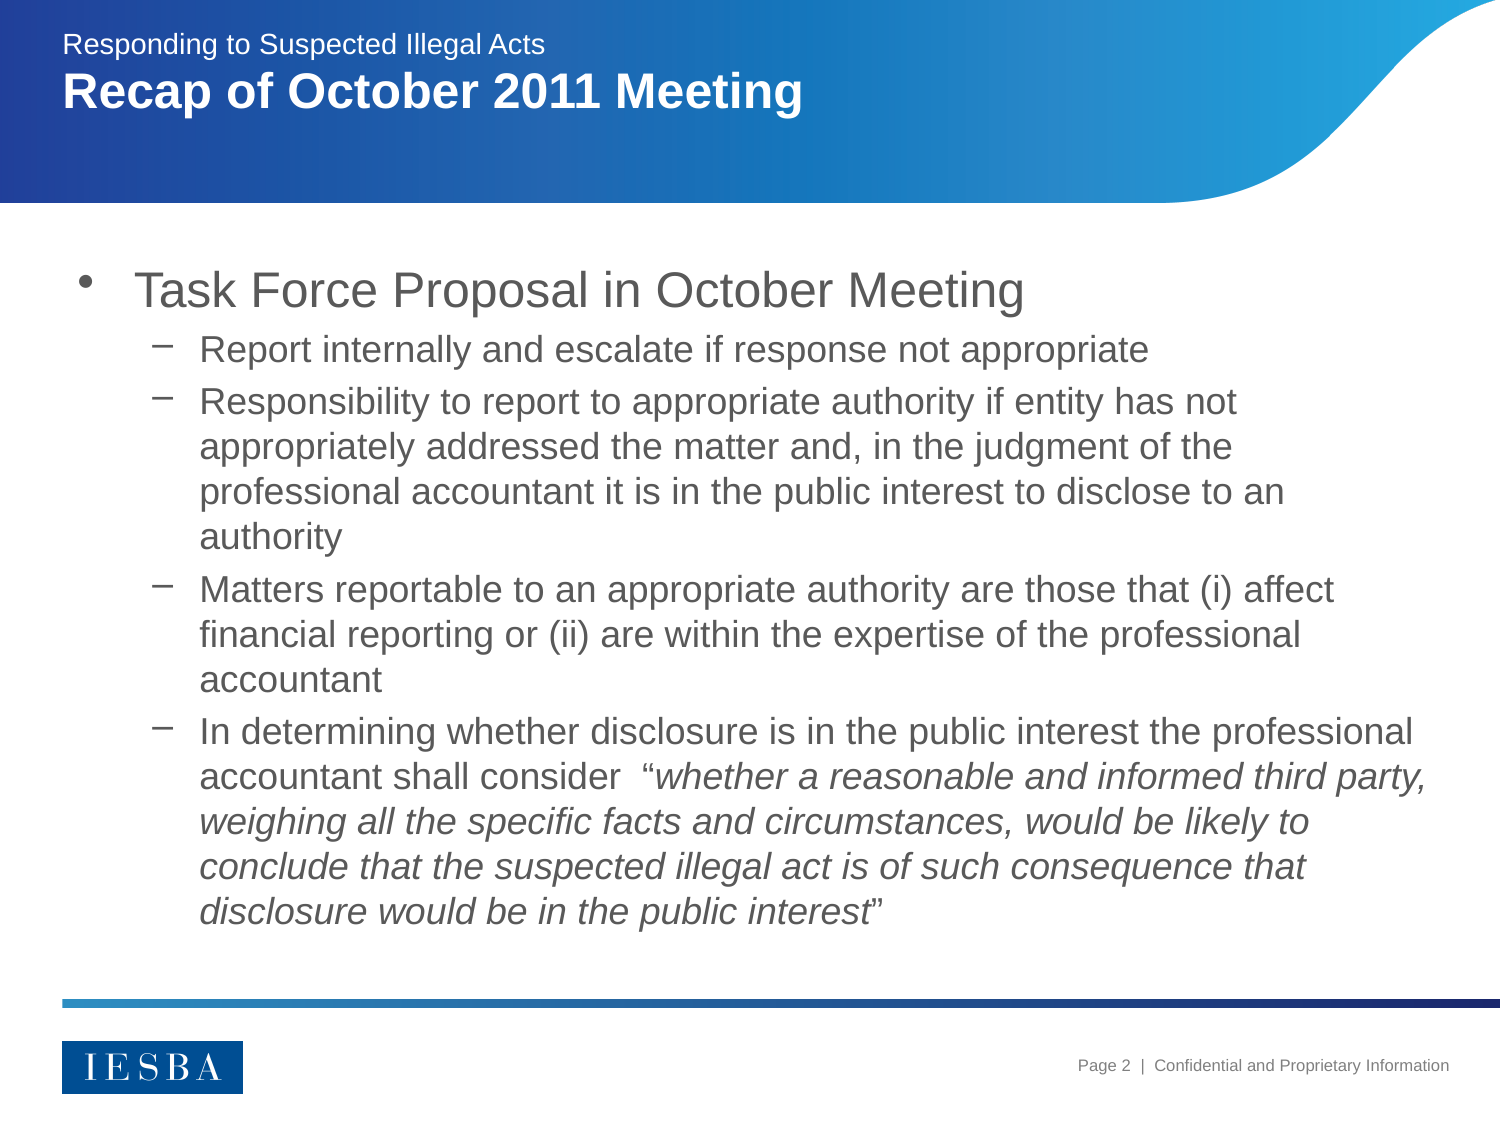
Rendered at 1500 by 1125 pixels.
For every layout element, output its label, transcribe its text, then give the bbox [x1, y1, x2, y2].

picture [0, 0, 1497, 203]
picture [62, 1041, 243, 1094]
list Task Force Proposal in October Meeting Report internally and escalate if response not appropriate Responsibility to report to appropriate authority if entity has not appropriately addressed the matter and, in the judgment of the professional accountant it is in the public interest to disclose to an authority Matters reportable to an appropriate authority are those that (i) affect financial reporting or (ii) are within the expertise of the professional accountant In determining whether disclosure is in the public interest the professional accountant shall consider “whether a reasonable and informed third party, weighing all the specific facts and circumstances, would be likely to conclude that the suspected illegal act is of such consequence that disclosure would be in the public interest” [62, 249, 1450, 1000]
subtitle Responding to Suspected Illegal Acts [62, 24, 575, 63]
title Recap of October 2011 Meeting [62, 75, 1300, 163]
